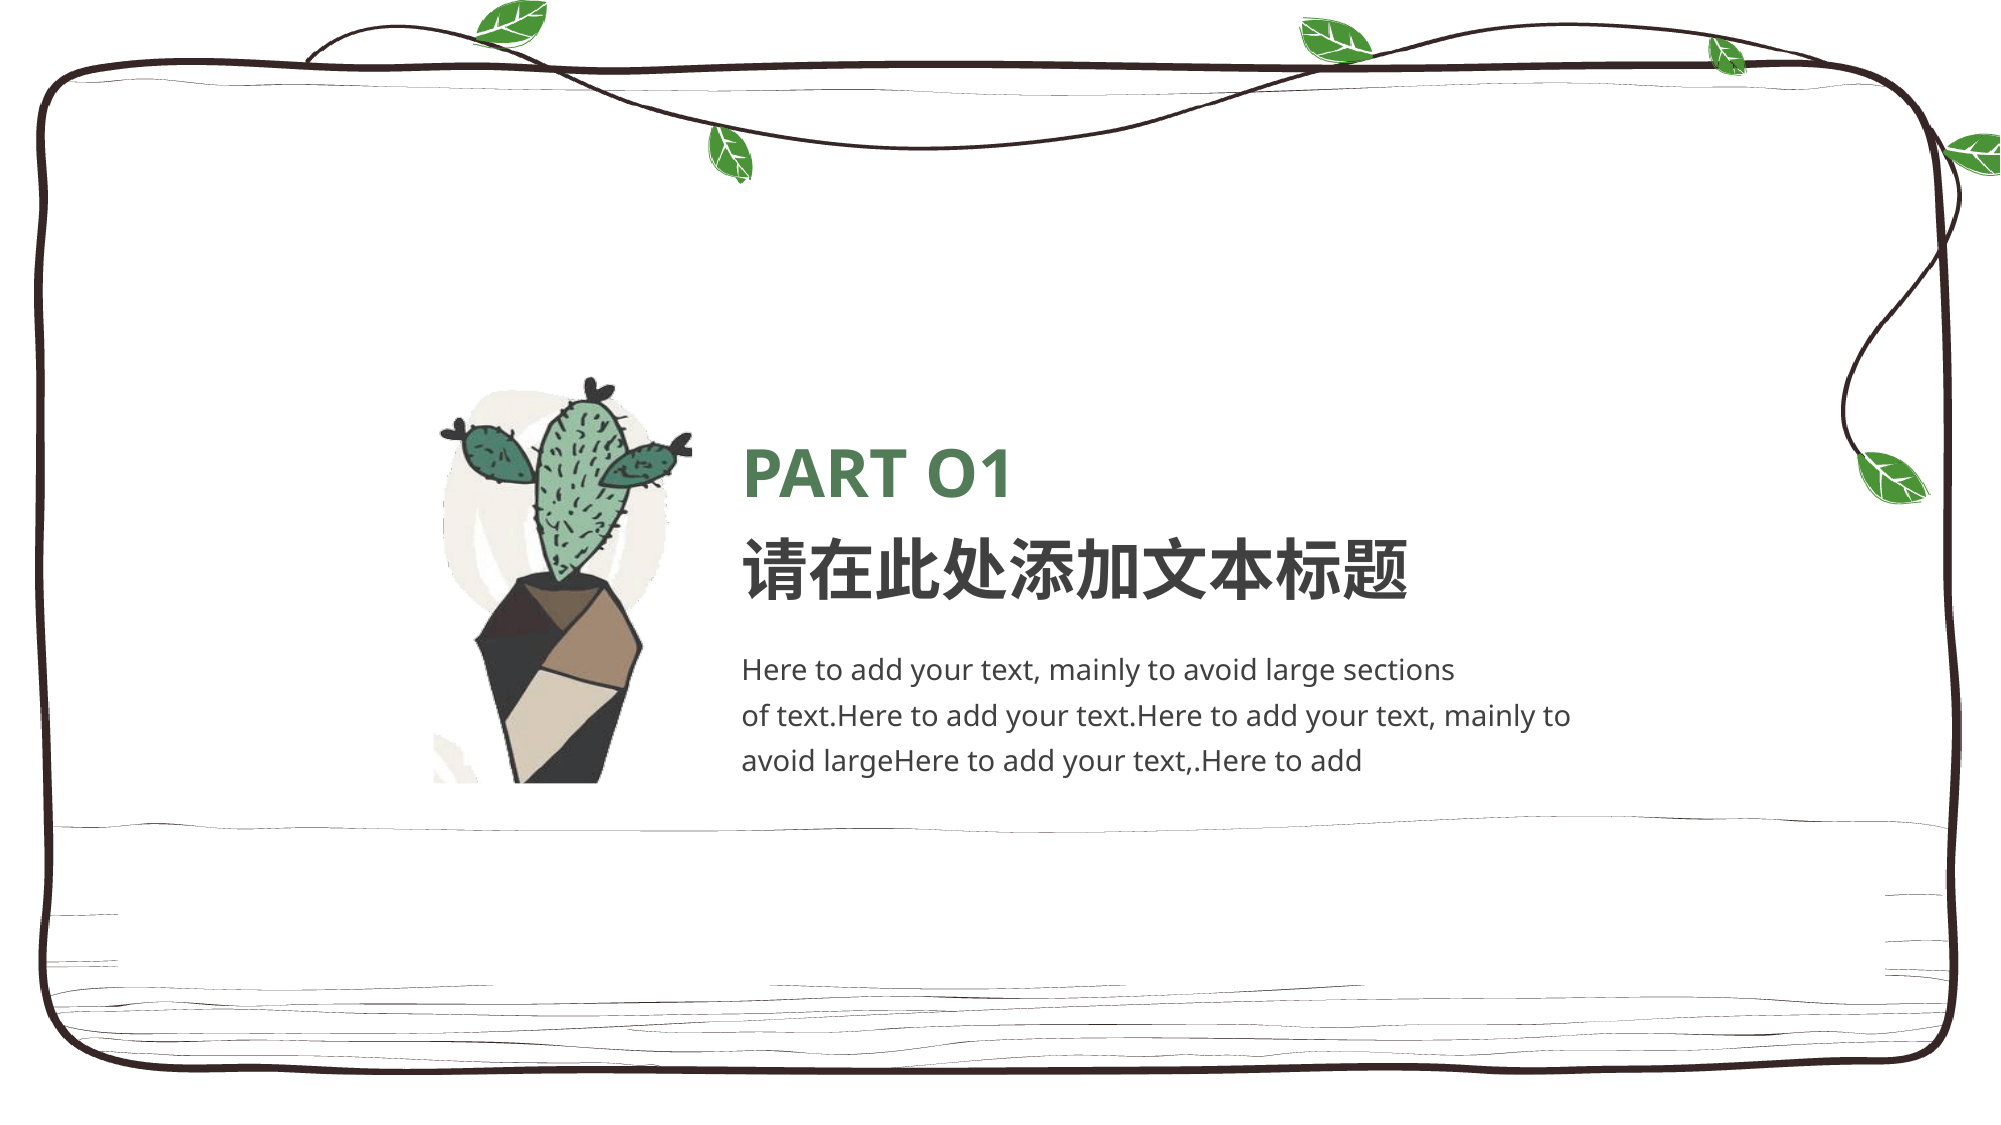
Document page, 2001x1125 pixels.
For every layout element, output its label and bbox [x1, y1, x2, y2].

text_box [726, 423, 1631, 832]
text_box [34, 0, 2000, 1075]
picture [433, 374, 692, 784]
